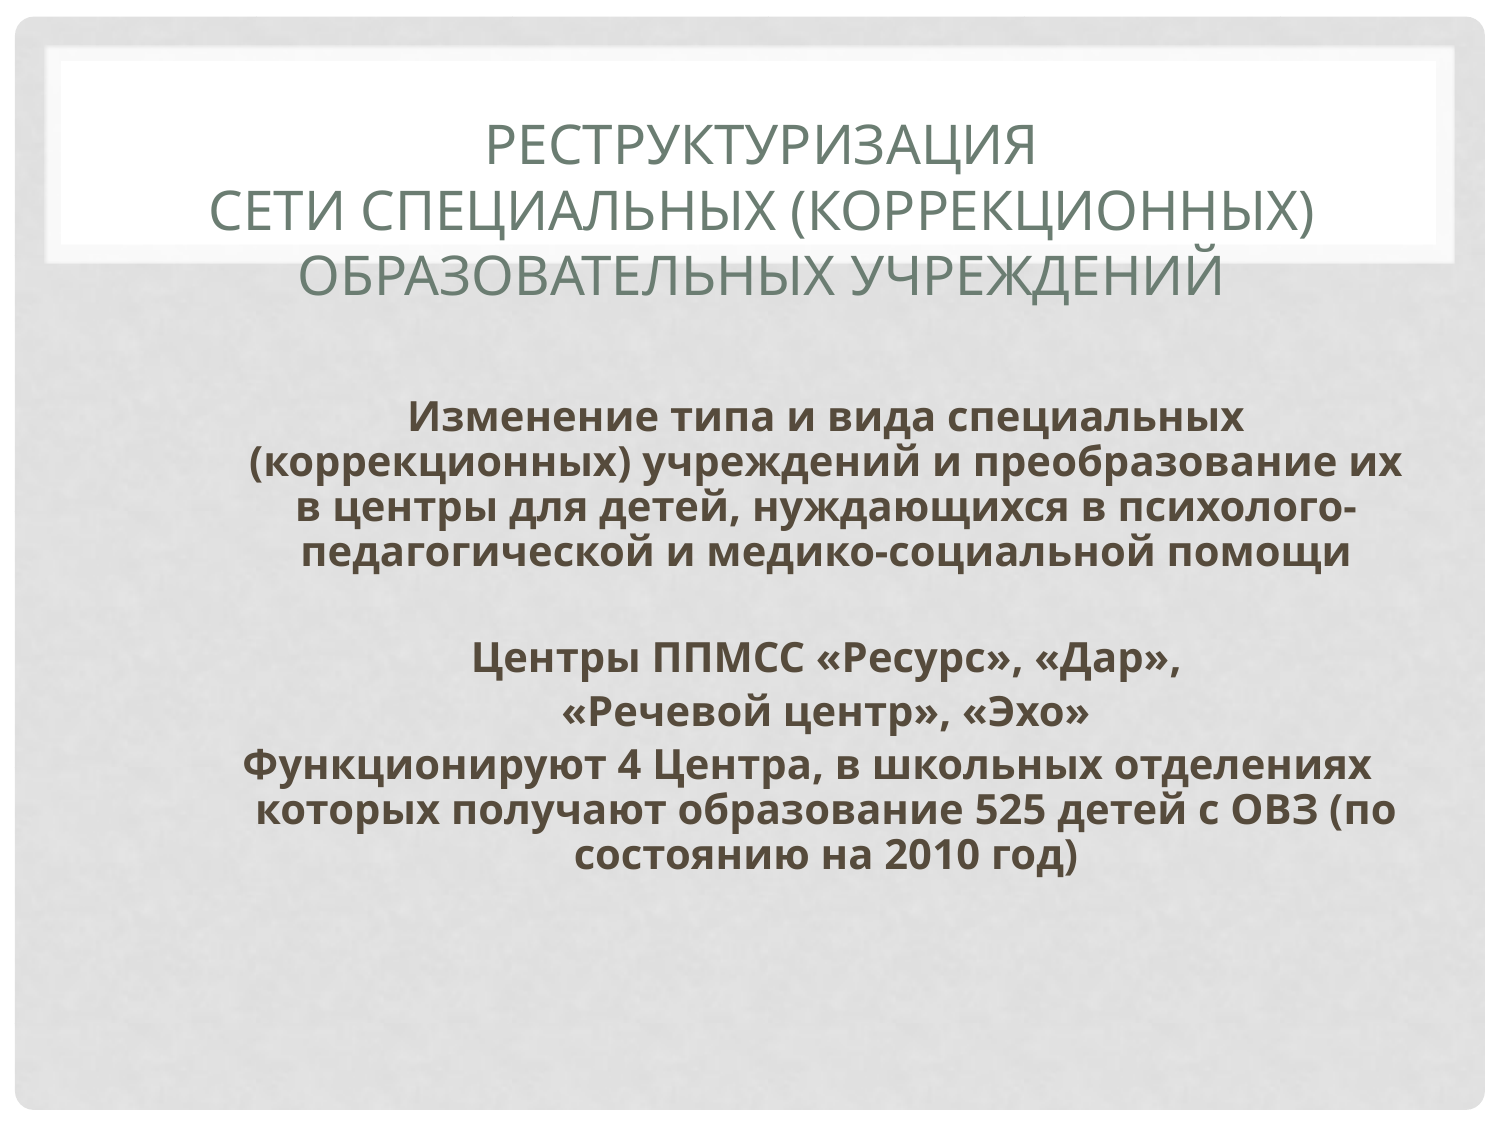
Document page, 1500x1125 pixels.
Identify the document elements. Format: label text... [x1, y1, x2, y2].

list Изменение типа и вида специальных (коррекционных) учреждений и преобразование их в центры для детей, нуждающихся в психолого-педагогической и медико-социальной помощи Центры ППМСС «Ресурс», «Дар», «Речевой центр», «Эхо» Функционируют 4 Центра, в школьных отделениях которых получают образование 525 детей с ОВЗ (по состоянию на 2010 год) [112, 387, 1436, 1083]
title Реструктуризация сети специальных (коррекционных) образовательных учреждений [76, 101, 1447, 315]
